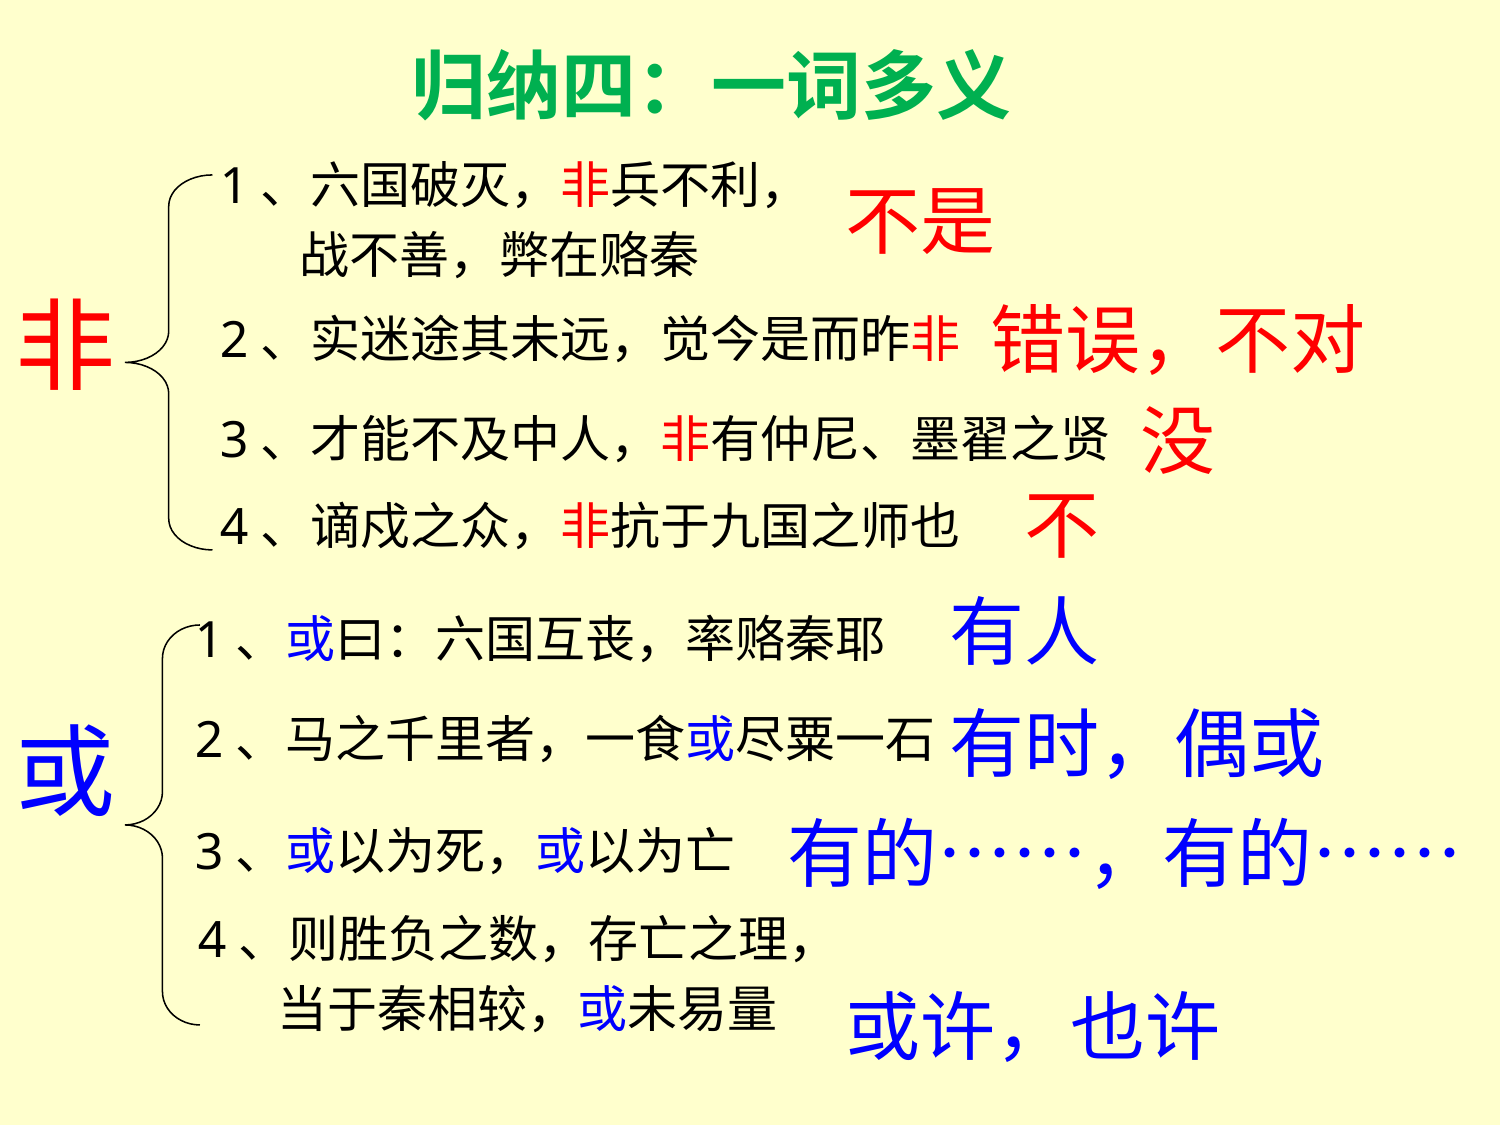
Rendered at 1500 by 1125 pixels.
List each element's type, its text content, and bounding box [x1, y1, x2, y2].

text_box 2、马之千里者，一食或尽粟一石 [180, 699, 935, 775]
text_box 归纳四：一词多义 [397, 30, 1089, 136]
text_box 有人 [935, 577, 1115, 682]
text_box 非 [0, 275, 130, 410]
text_box 或许，也许 [830, 972, 1236, 1078]
text_box 3、才能不及中人，非有仲尼、墨翟之贤 [205, 399, 1125, 475]
text_box 2、实迷途其未远，觉今是而昨非 [205, 299, 975, 375]
text_box 4、谪戍之众，非抗于九国之师也 [205, 487, 976, 563]
text_box 不 [1010, 470, 1115, 575]
text_box 不是 [830, 166, 1011, 272]
text_box 或 [0, 701, 130, 837]
text_box 1、六国破灭，非兵不利， 战不善，弊在赂秦 [205, 145, 826, 291]
text_box 1、或曰：六国互丧，率赂秦耶 [180, 599, 901, 675]
text_box 3、或以为死，或以为亡 [180, 812, 751, 888]
text_box 有时，偶或 [935, 689, 1340, 795]
text_box [124, 630, 200, 1022]
text_box 错误，不对 [975, 285, 1380, 391]
text_box 没 [1125, 386, 1230, 491]
text_box [124, 175, 213, 550]
text_box 4、则胜负之数，存亡之理， 当于秦相较，或未易量 [183, 900, 854, 1045]
text_box 有的……，有的…… [772, 799, 1478, 904]
